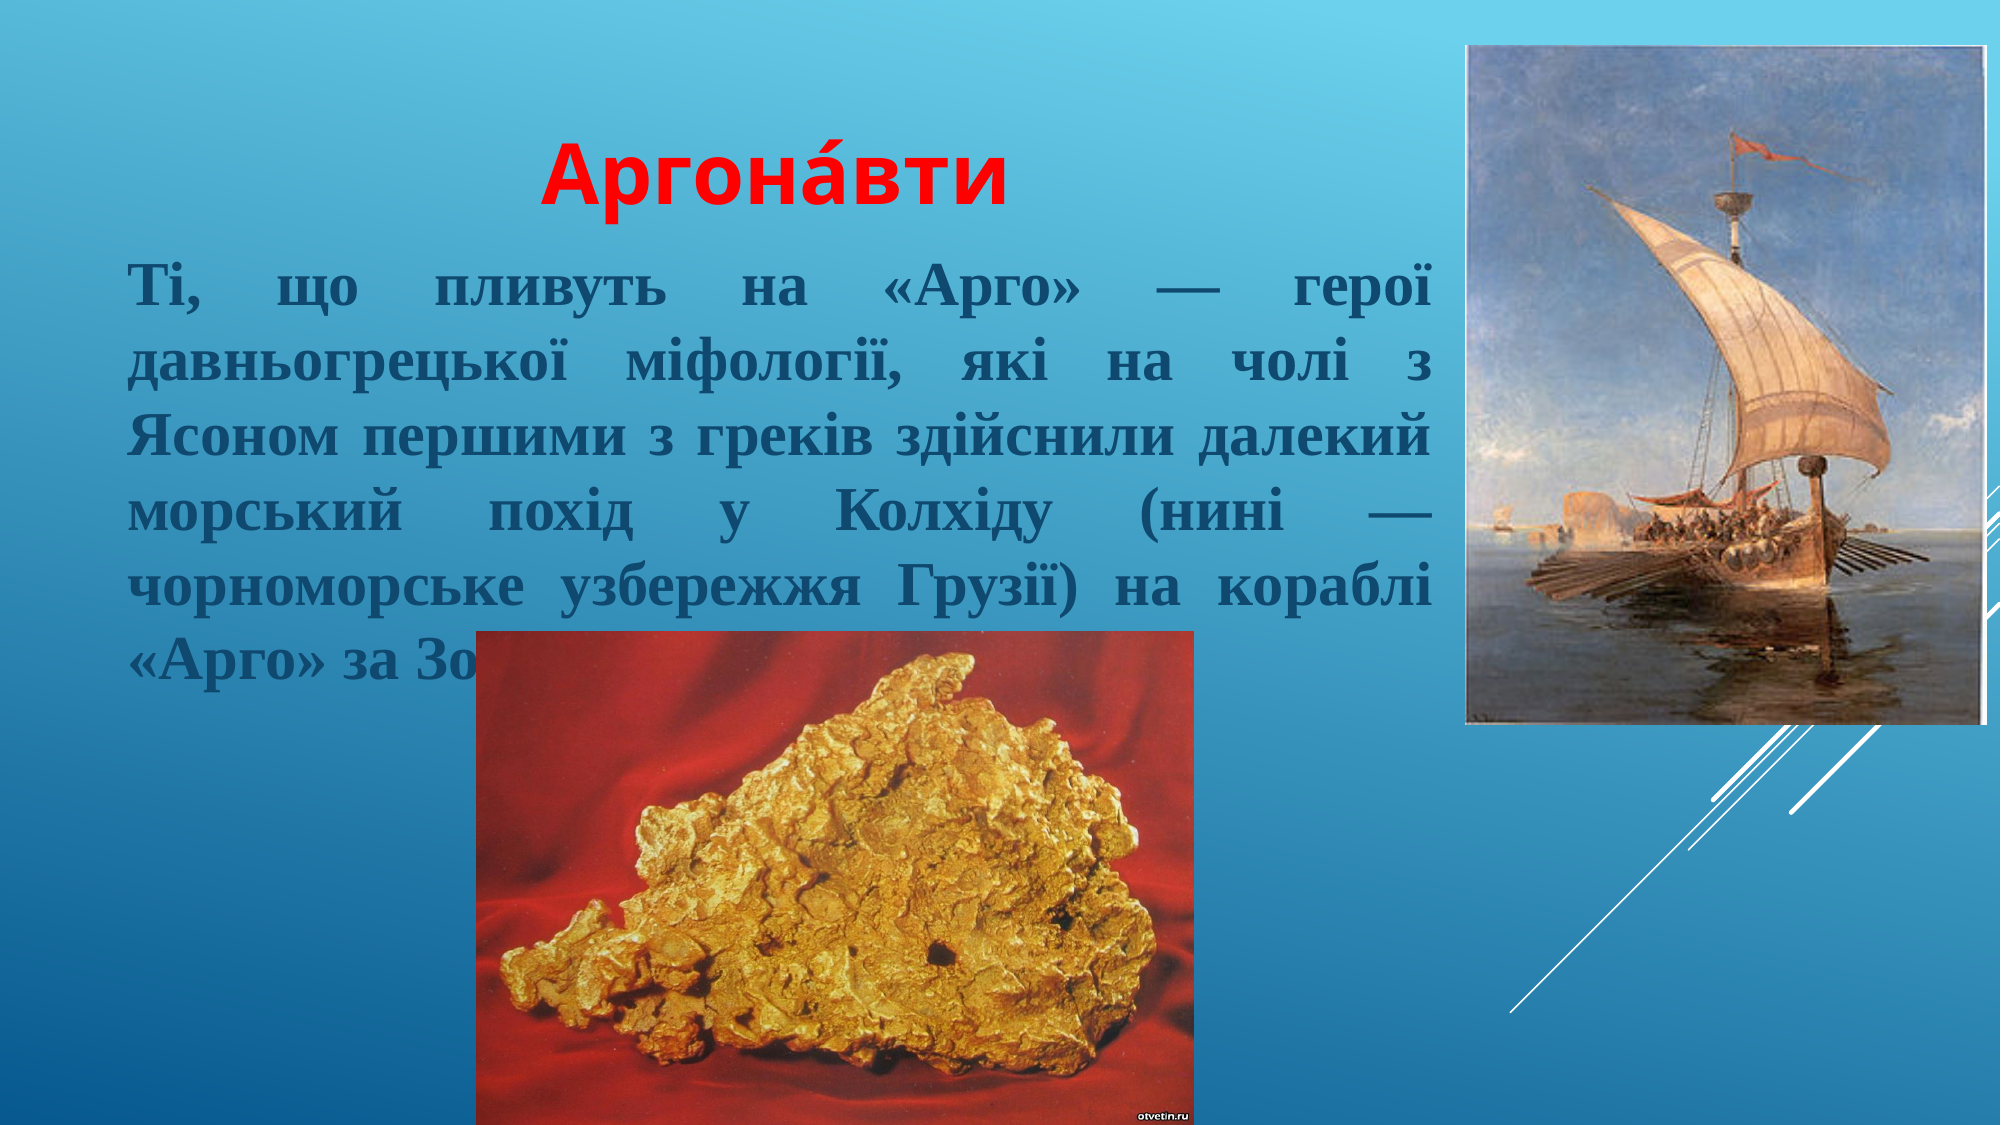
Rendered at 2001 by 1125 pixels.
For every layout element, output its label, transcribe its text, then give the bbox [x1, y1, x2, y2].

list Аргона́вти Ті, що пливуть на «Арго» — герої давньогрецької міфології, які на чолі з Ясоном першими з греків здійснили далекий морський похід у Колхіду (нині — чорноморське узбережжя Грузії) на кораблі «Арго» за Золотим руном [112, 112, 1449, 706]
picture [476, 630, 1194, 1125]
picture [1465, 45, 1987, 725]
